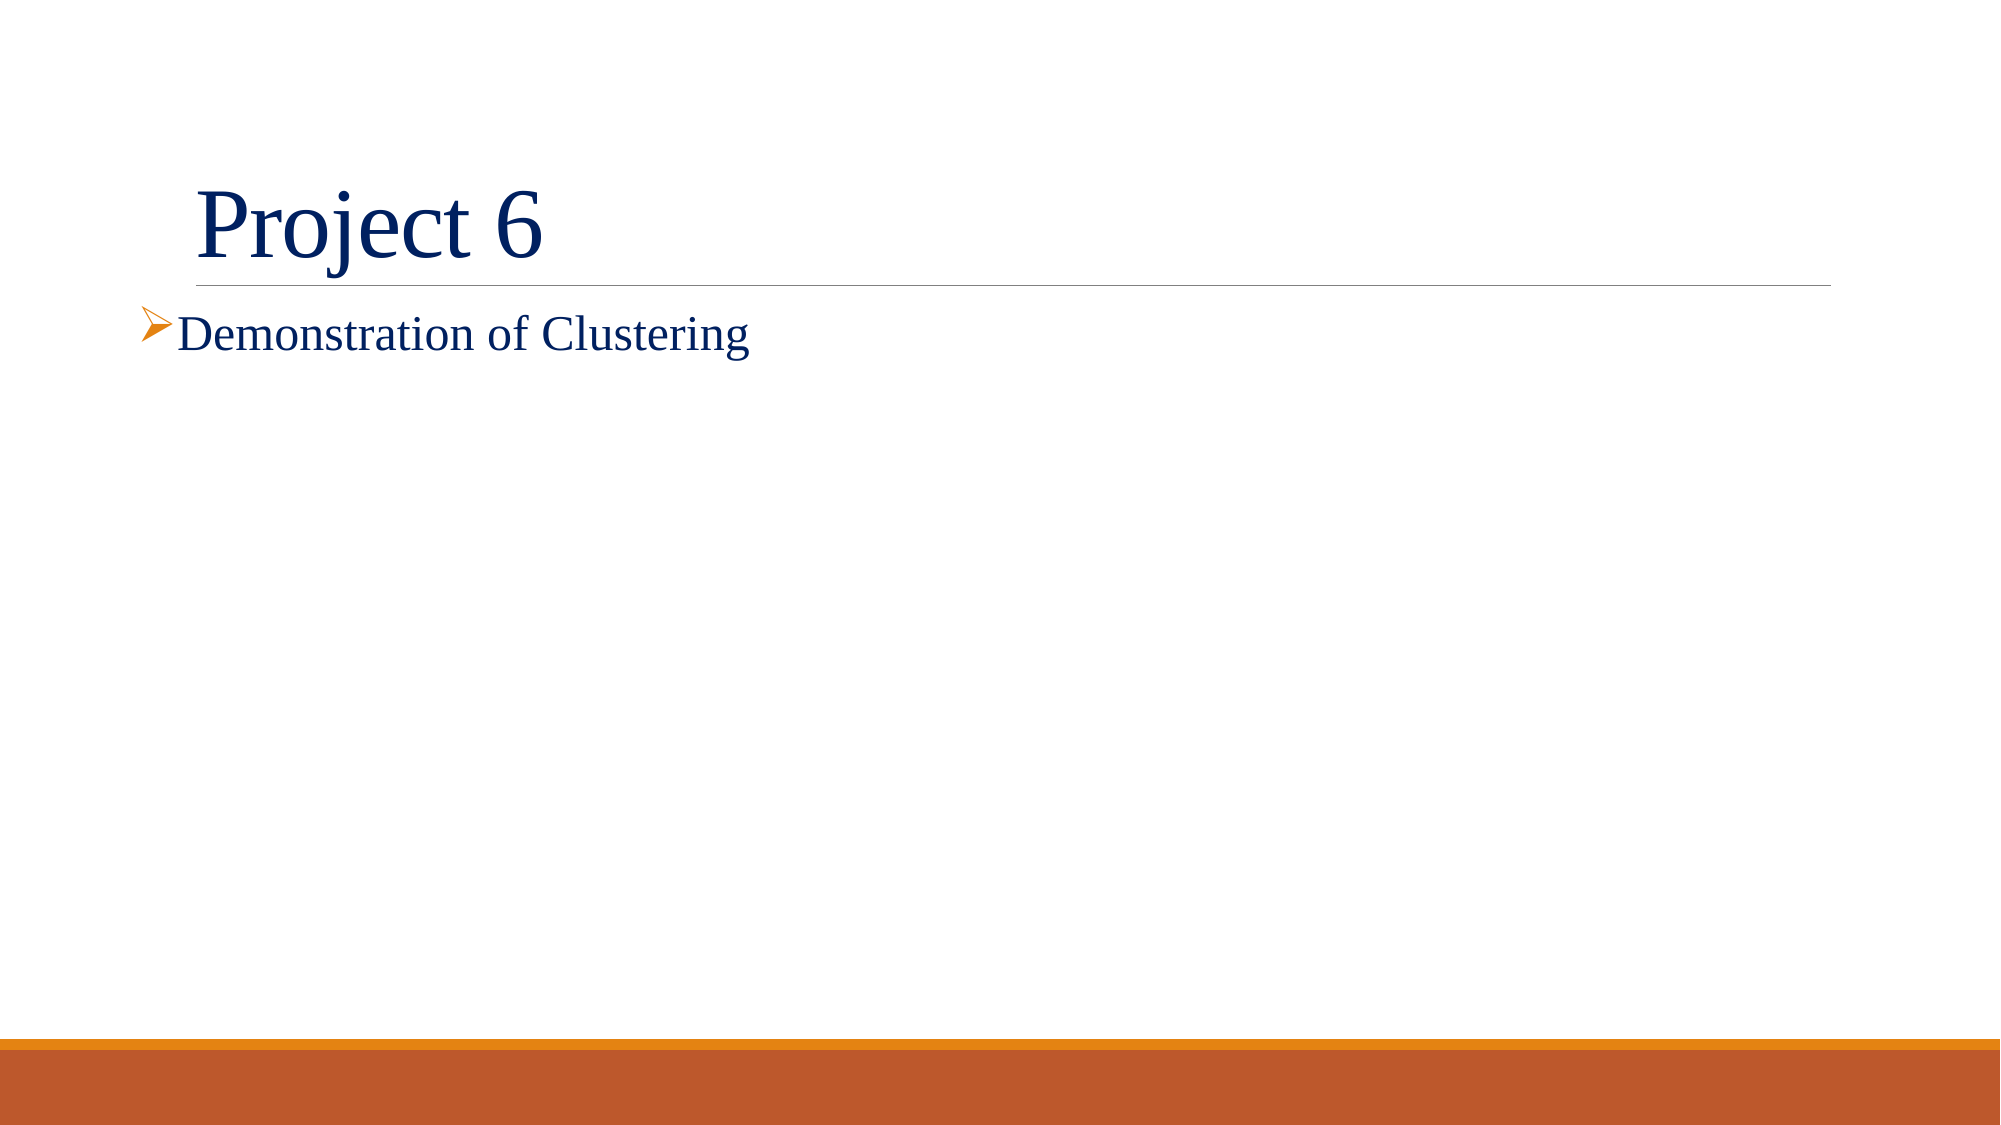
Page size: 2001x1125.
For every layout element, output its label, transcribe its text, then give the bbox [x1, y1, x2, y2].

title Project 6 [180, 47, 1830, 285]
text_box Demonstration of Clustering [137, 299, 1863, 1046]
